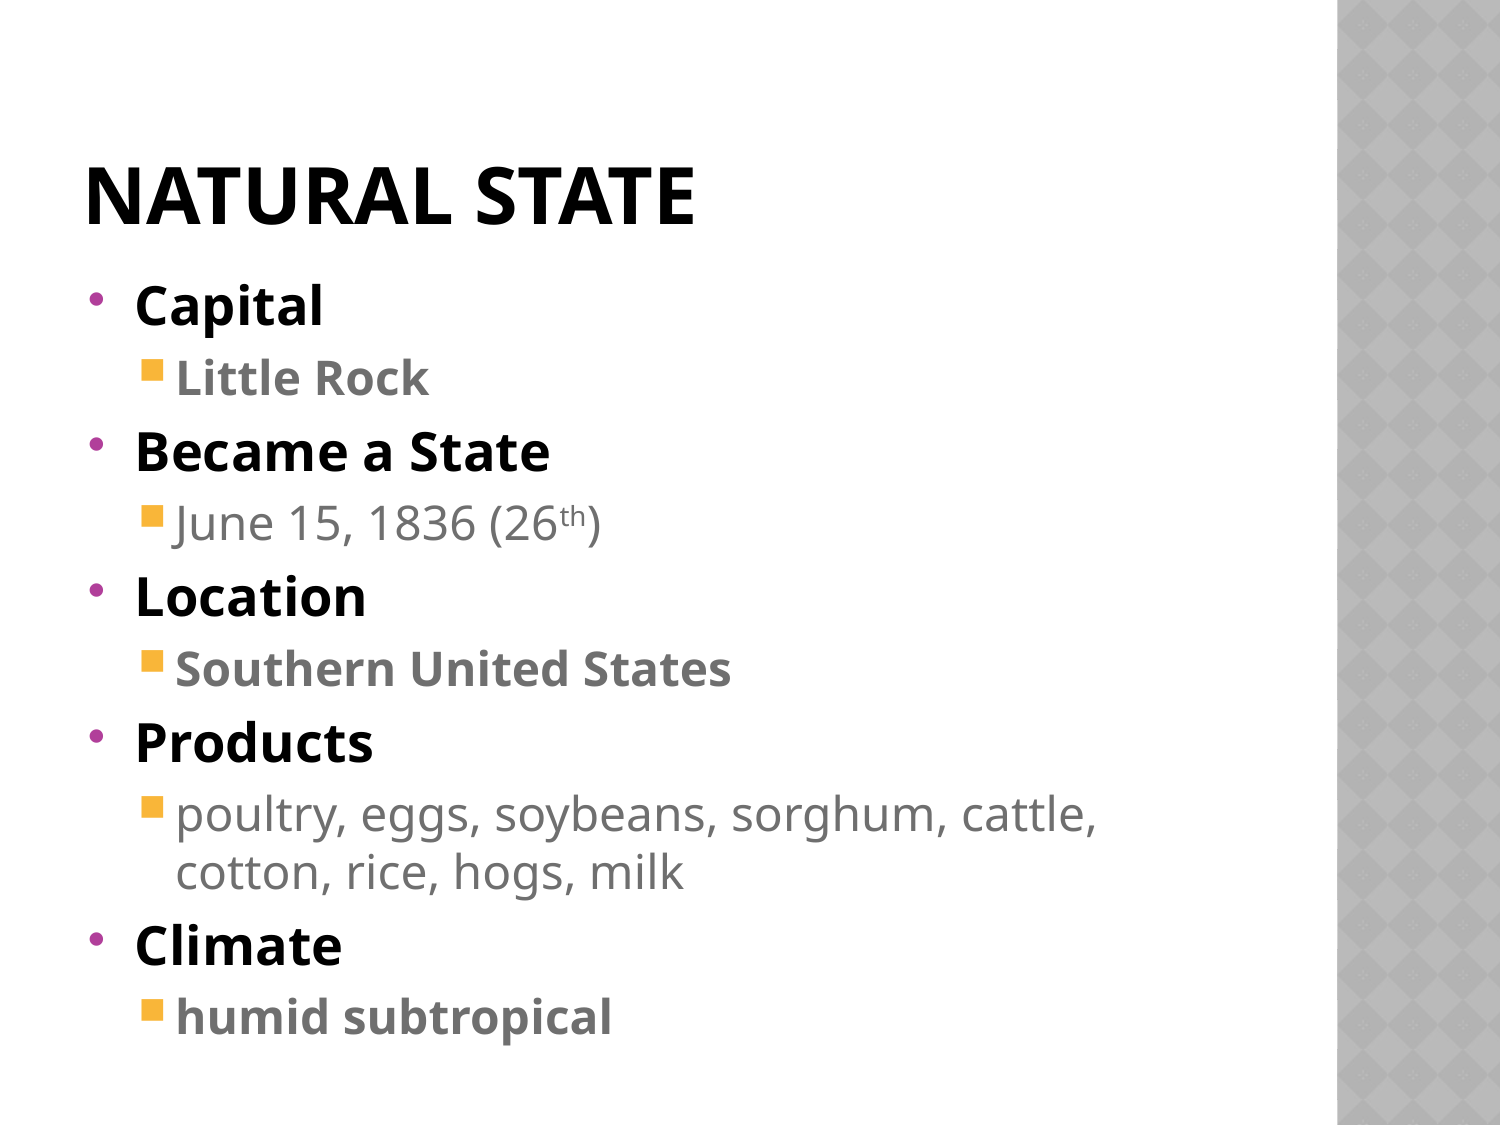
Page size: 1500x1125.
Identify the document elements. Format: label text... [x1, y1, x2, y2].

list Capital Little Rock Became a State June 15, 1836 (26th) Location Southern United States Products poultry, eggs, soybeans, sorghum, cattle, cotton, rice, hogs, milk Climate humid subtropical [75, 264, 1263, 1059]
title Natural state [75, 52, 1263, 240]
